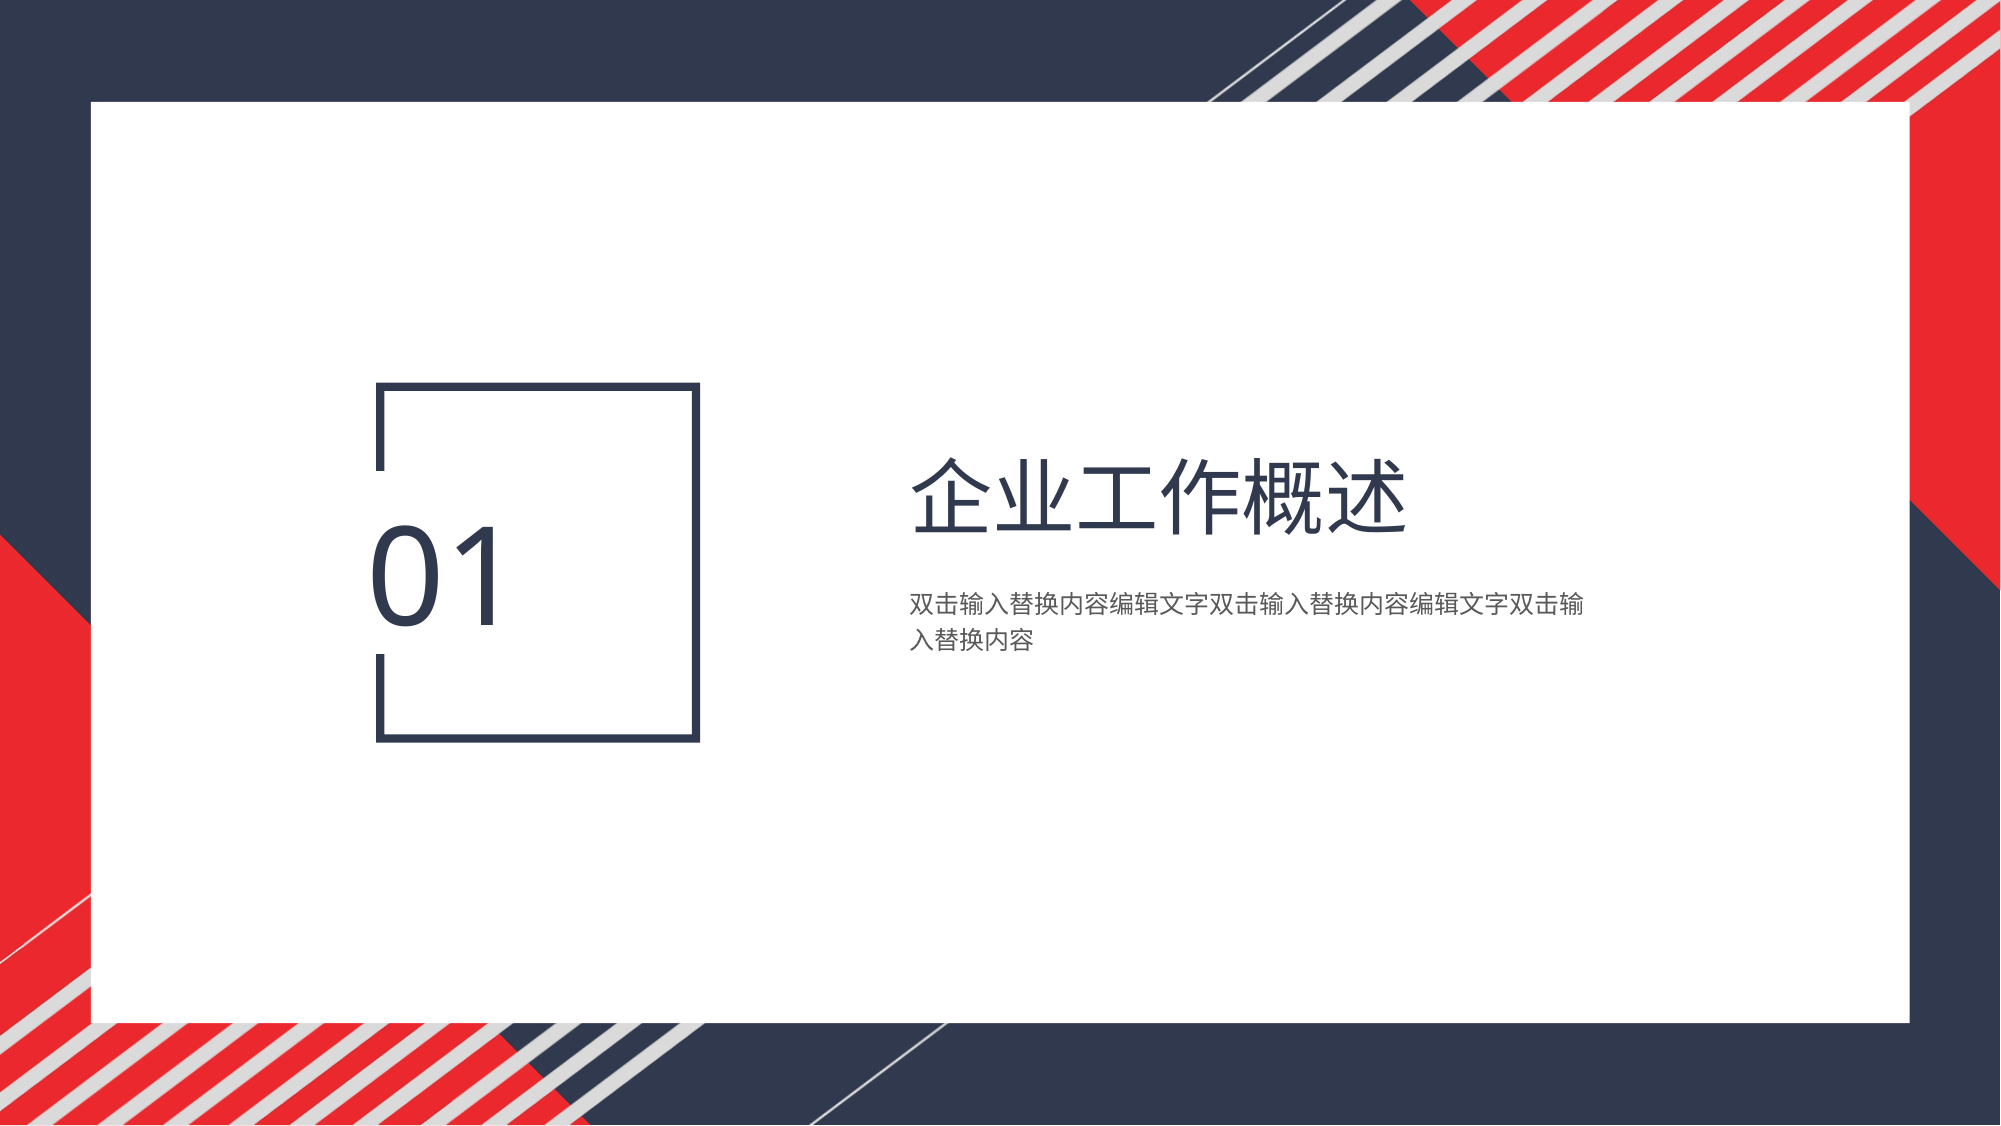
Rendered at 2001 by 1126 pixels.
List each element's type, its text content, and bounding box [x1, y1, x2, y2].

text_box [351, 382, 701, 743]
picture [0, 0, 2001, 1125]
text_box 企业工作概述 [894, 437, 1486, 552]
text_box 双击输入替换内容编辑文字双击输入替换内容编辑文字双击输入替换内容 [894, 575, 1604, 662]
